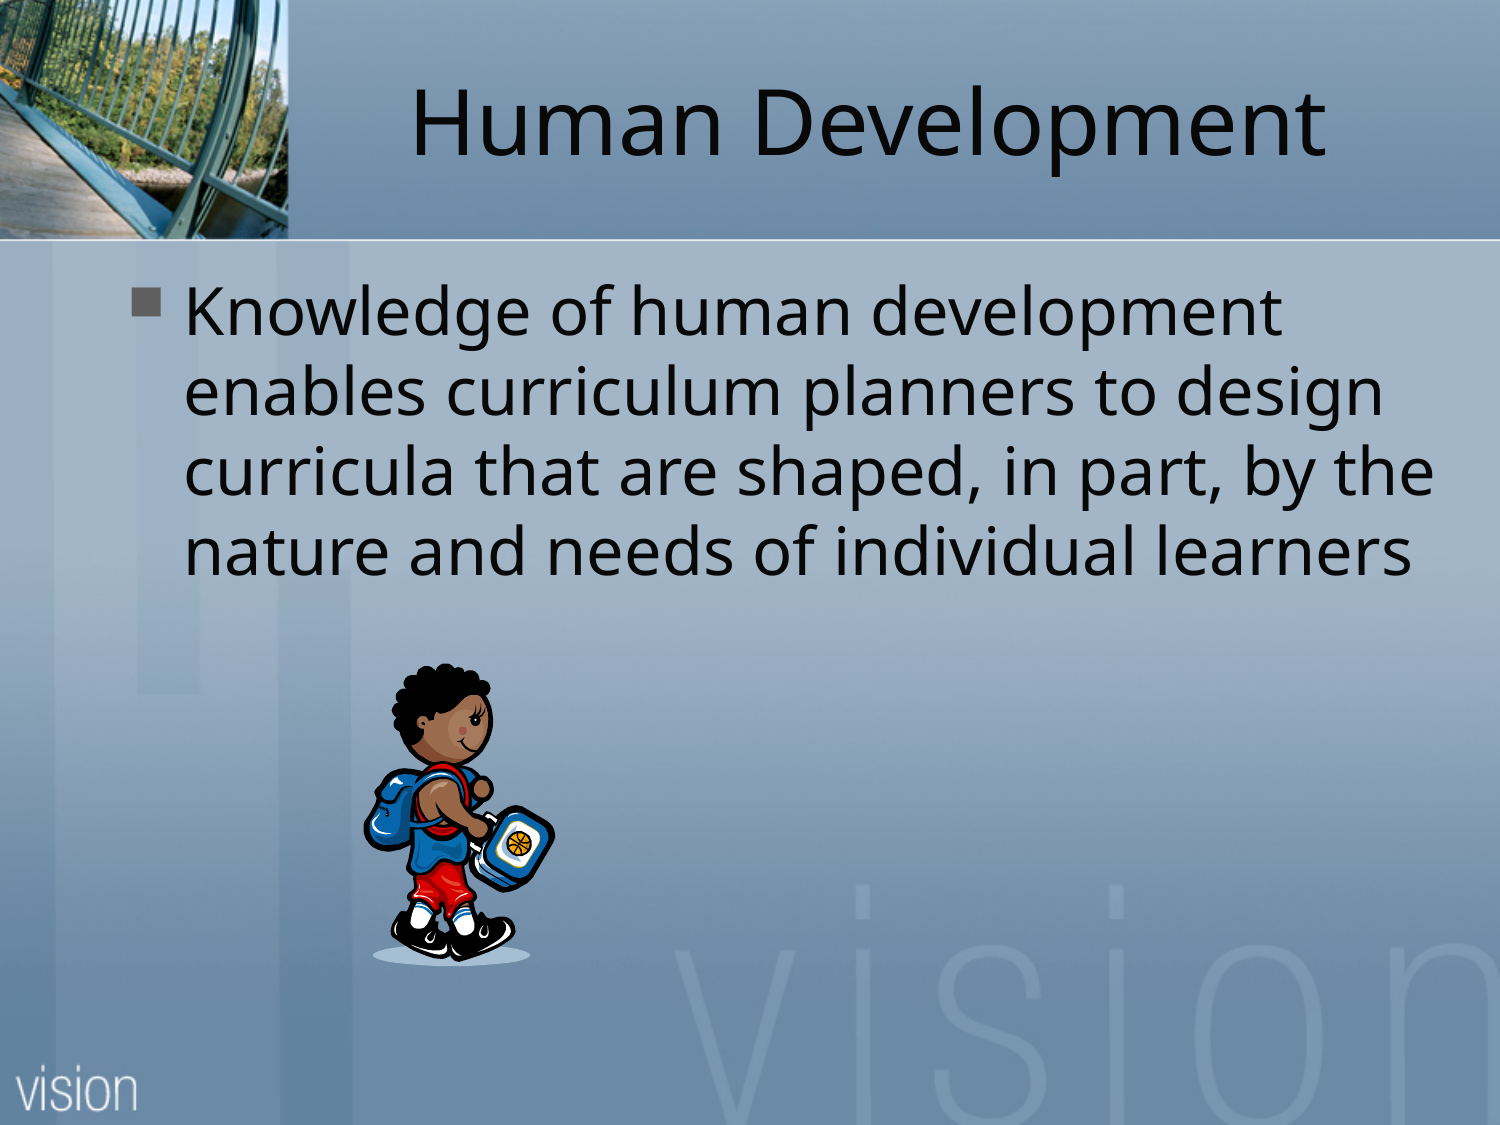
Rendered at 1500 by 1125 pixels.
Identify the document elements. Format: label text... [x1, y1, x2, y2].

picture [0, 0, 1500, 1125]
list Knowledge of human development enables curriculum planners to design curricula that are shaped, in part, by the nature and needs of individual learners [112, 261, 1462, 1095]
title Human Development [299, 30, 1462, 207]
